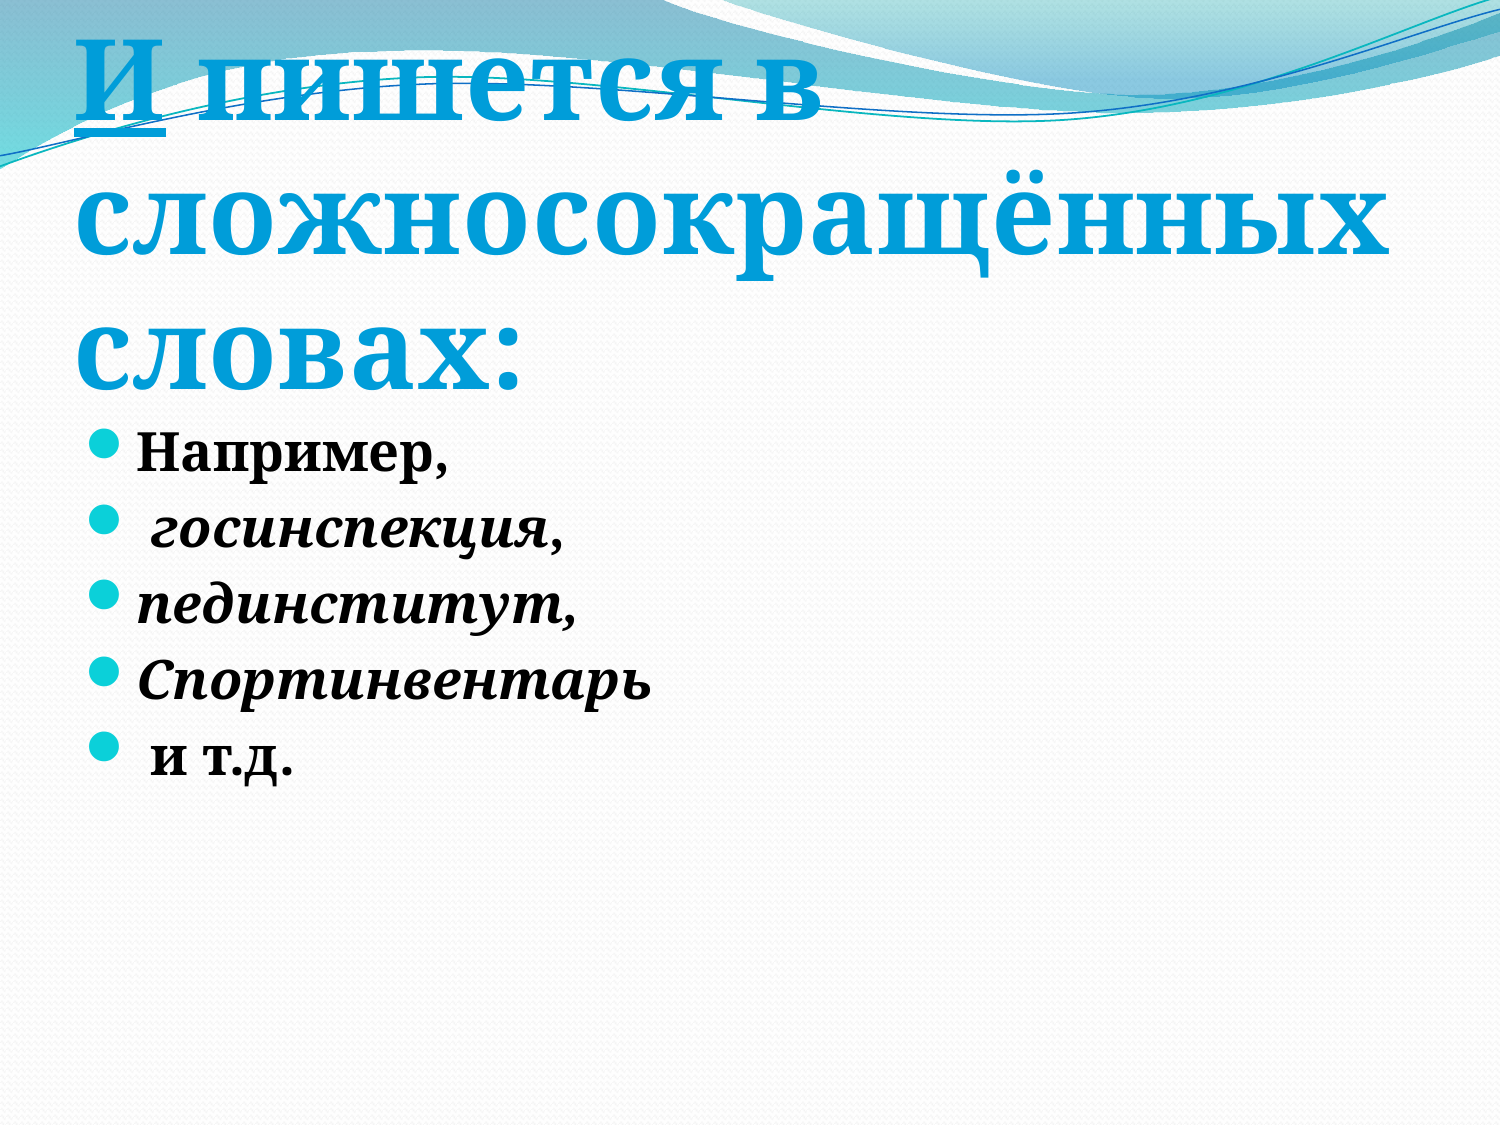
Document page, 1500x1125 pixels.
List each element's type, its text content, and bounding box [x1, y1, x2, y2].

text_box И пишется в сложносокращённых словах: [58, 0, 1477, 420]
list Например, госинспекция, пединститут, Спортинвентарь и т.д. [70, 420, 1421, 1125]
